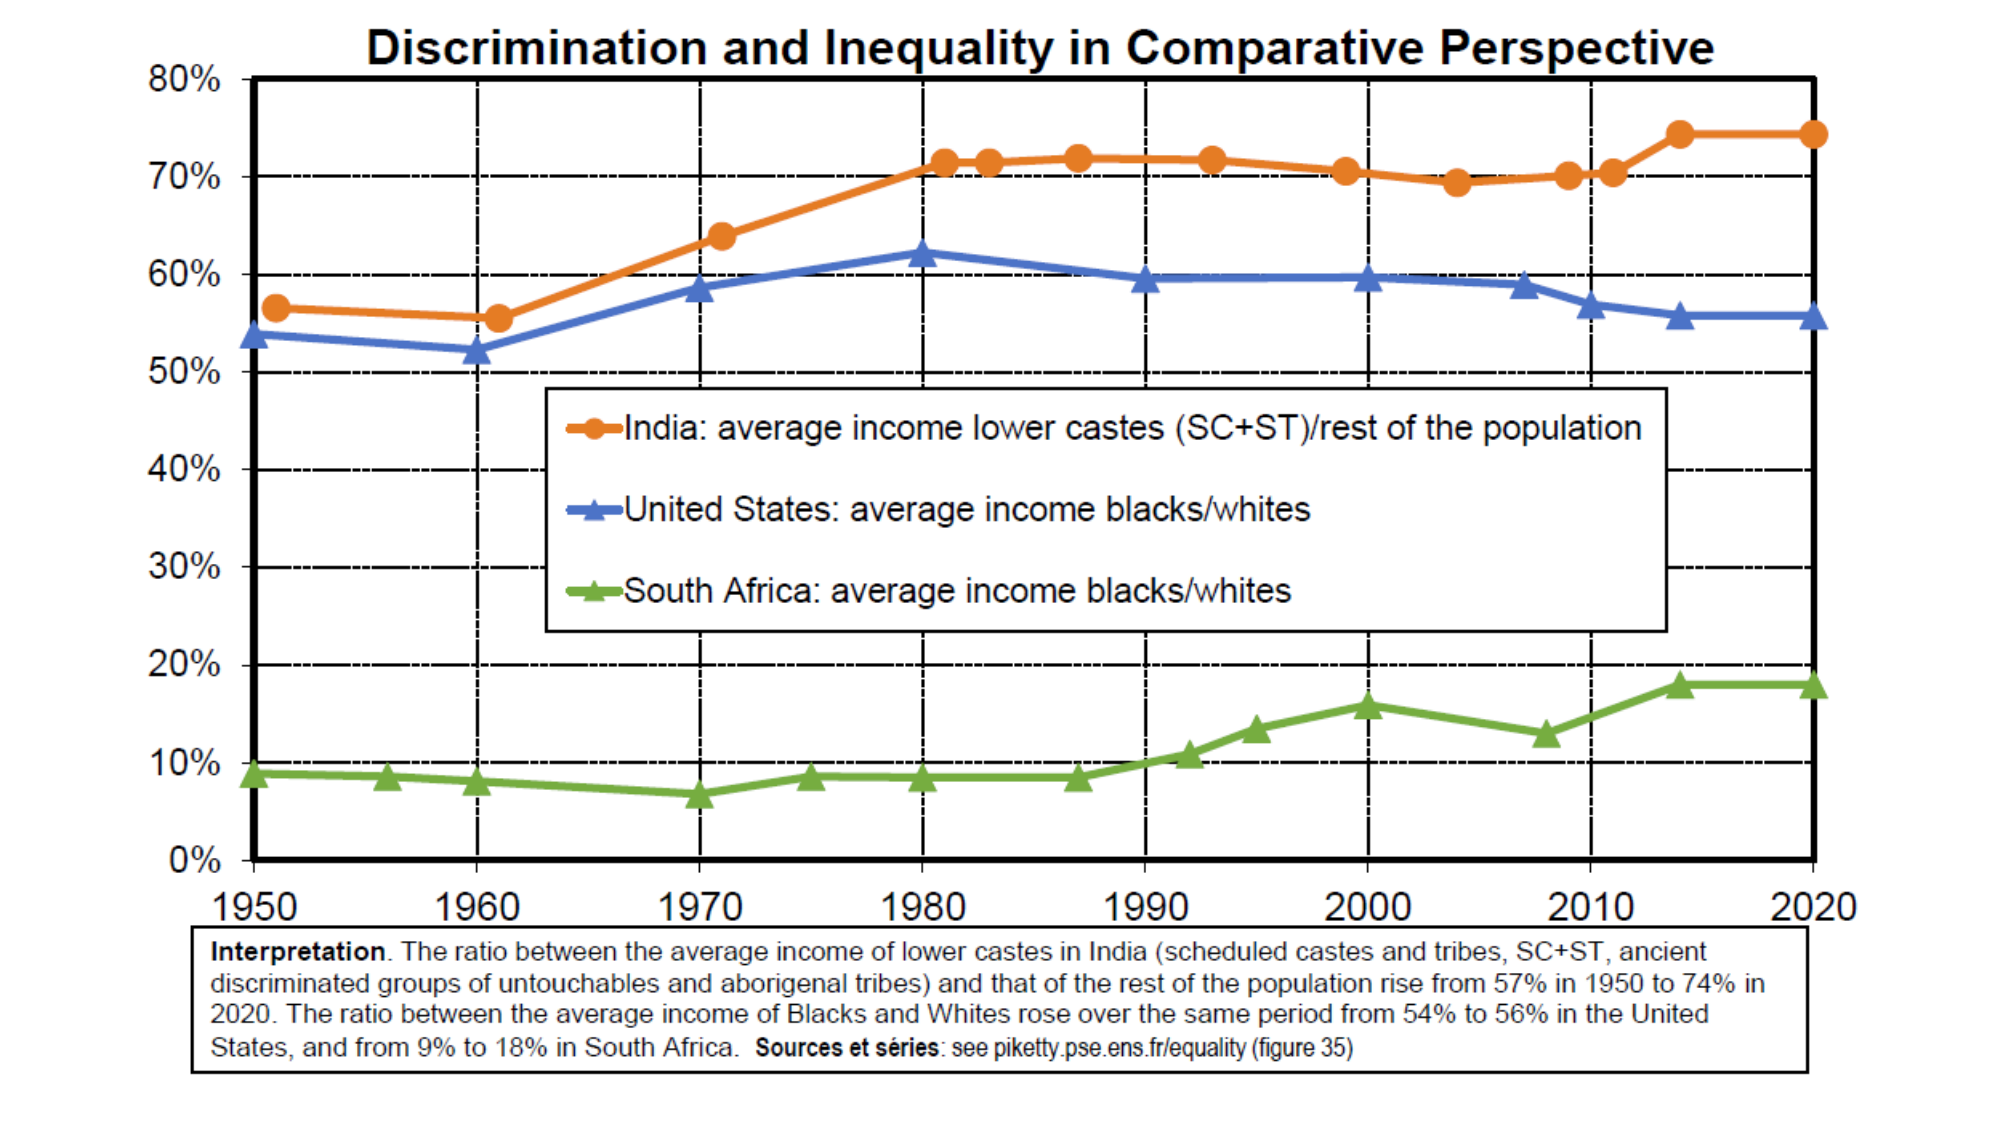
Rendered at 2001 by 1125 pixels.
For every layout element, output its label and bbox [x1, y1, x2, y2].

picture [106, 0, 1894, 1125]
